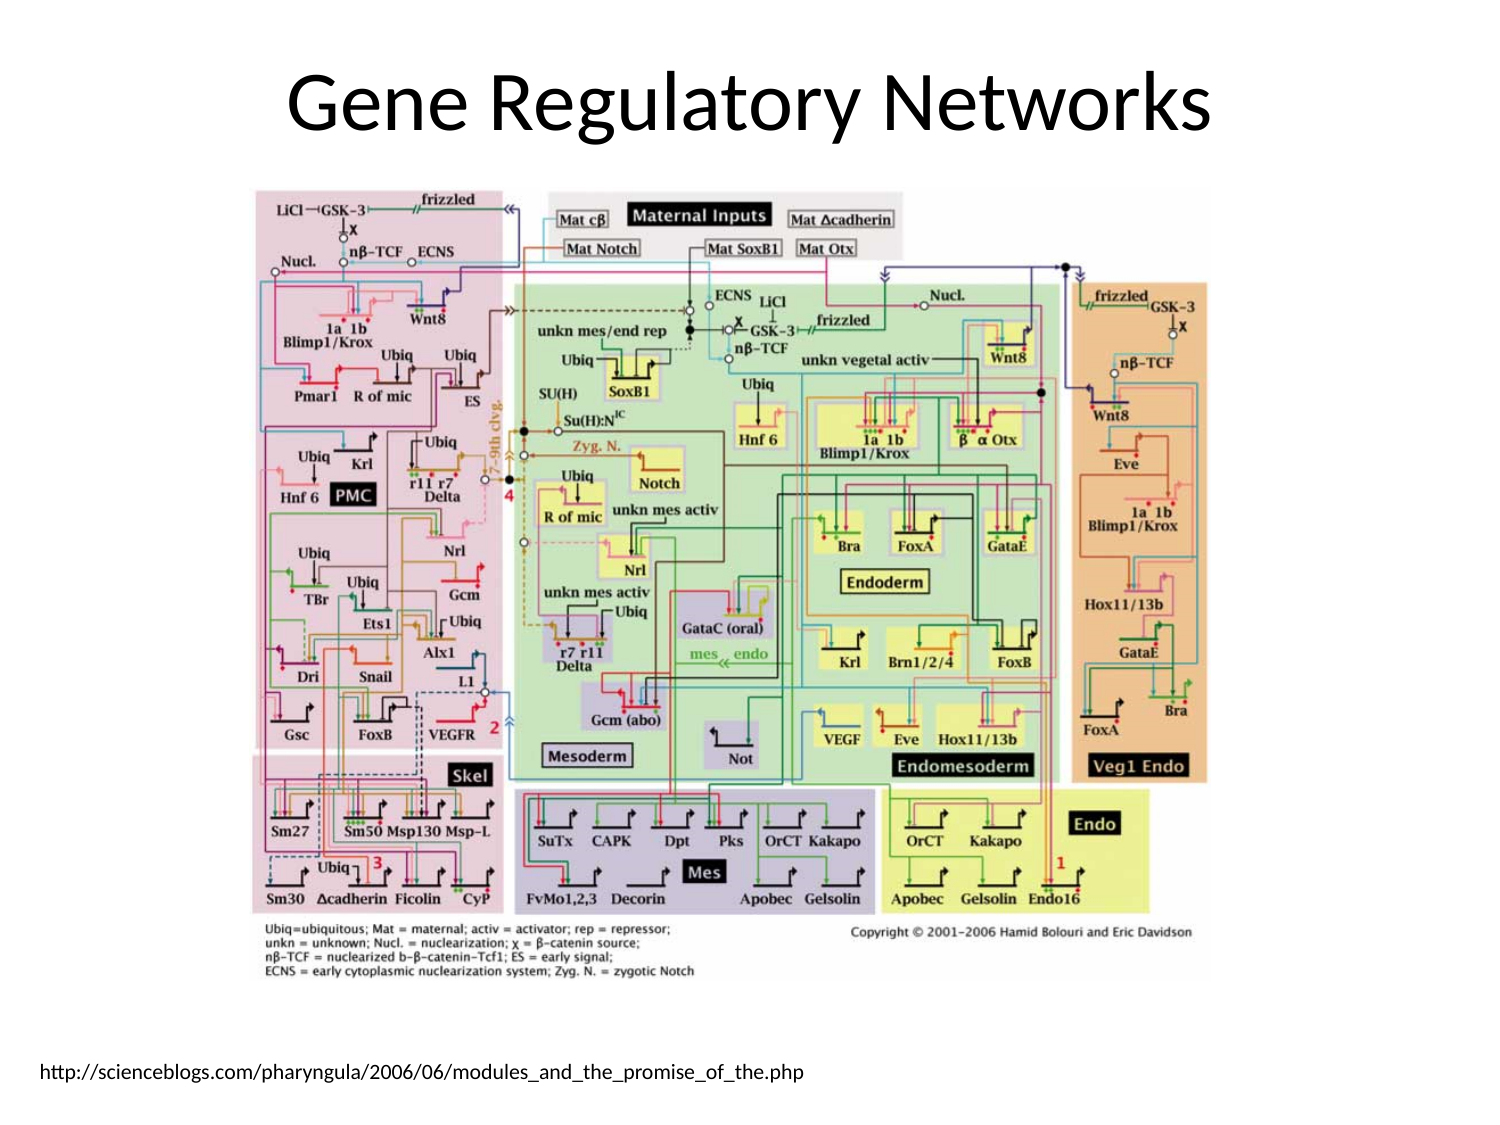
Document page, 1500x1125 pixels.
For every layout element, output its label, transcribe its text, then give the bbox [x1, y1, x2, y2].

picture [249, 187, 1211, 981]
title Gene Regulatory Networks [75, 37, 1425, 155]
text_box http://scienceblogs.com/pharyngula/2006/06/modules_and_the_promise_of_the.php [24, 1049, 988, 1091]
